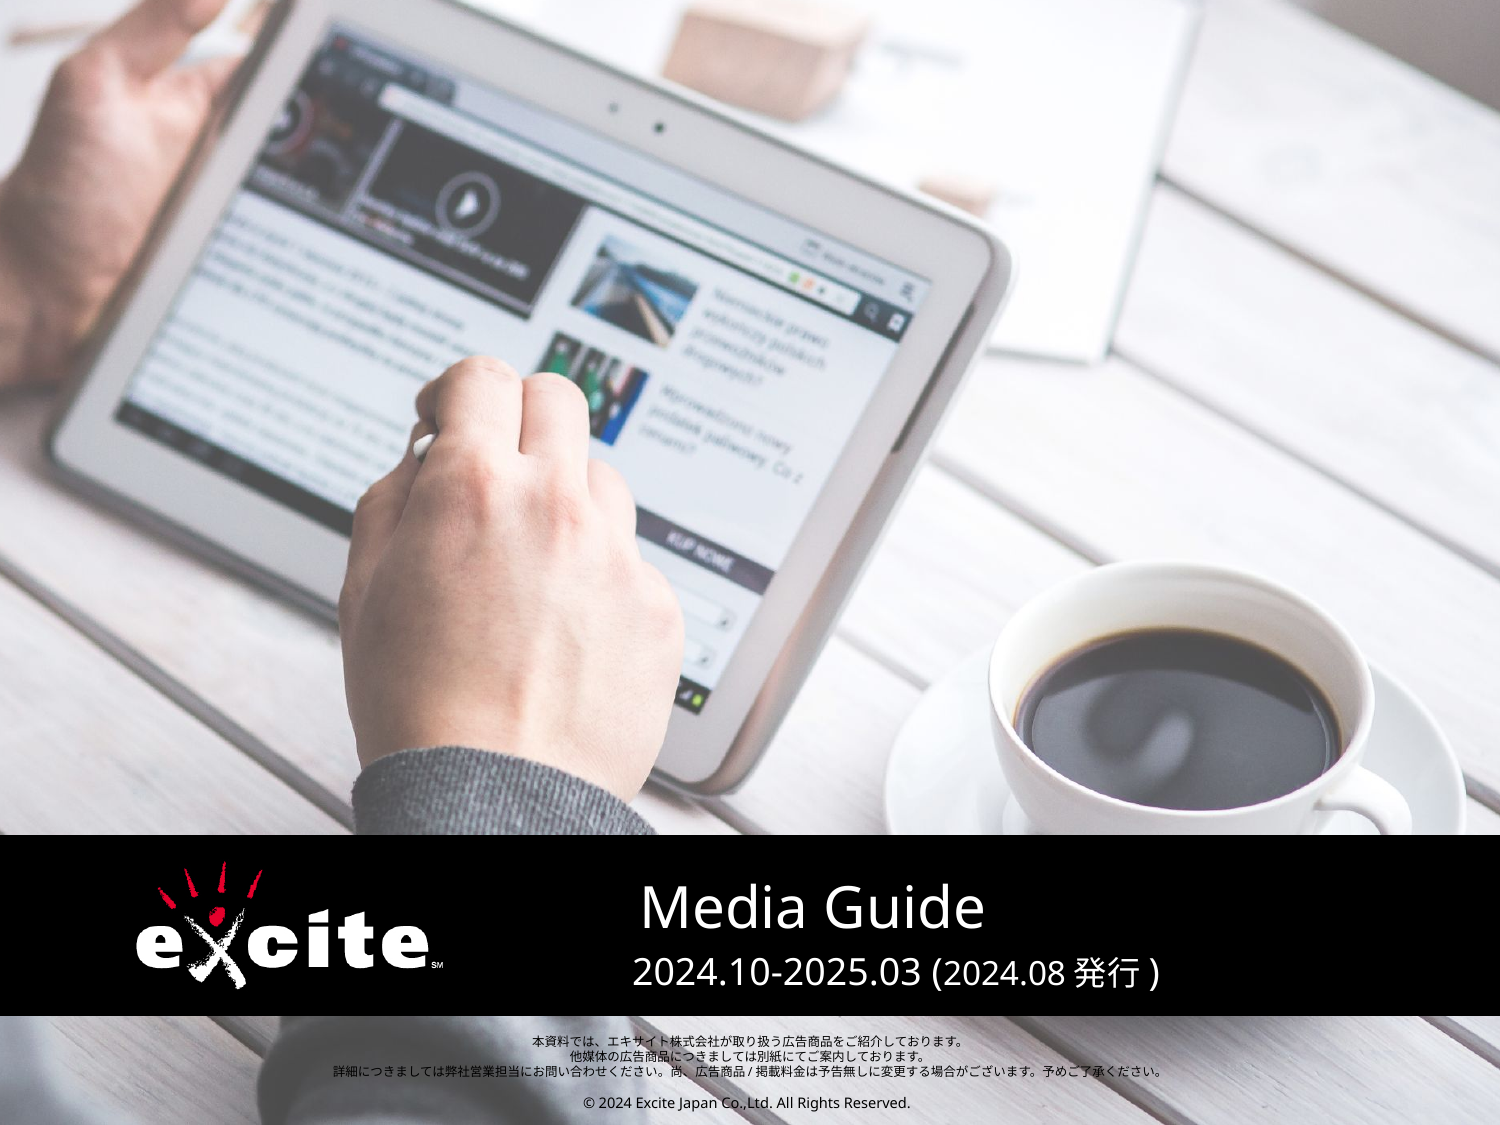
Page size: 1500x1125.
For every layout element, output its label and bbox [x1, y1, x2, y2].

text_box [0, 835, 1500, 1047]
picture [0, 1047, 1500, 1125]
picture [0, 0, 1500, 835]
